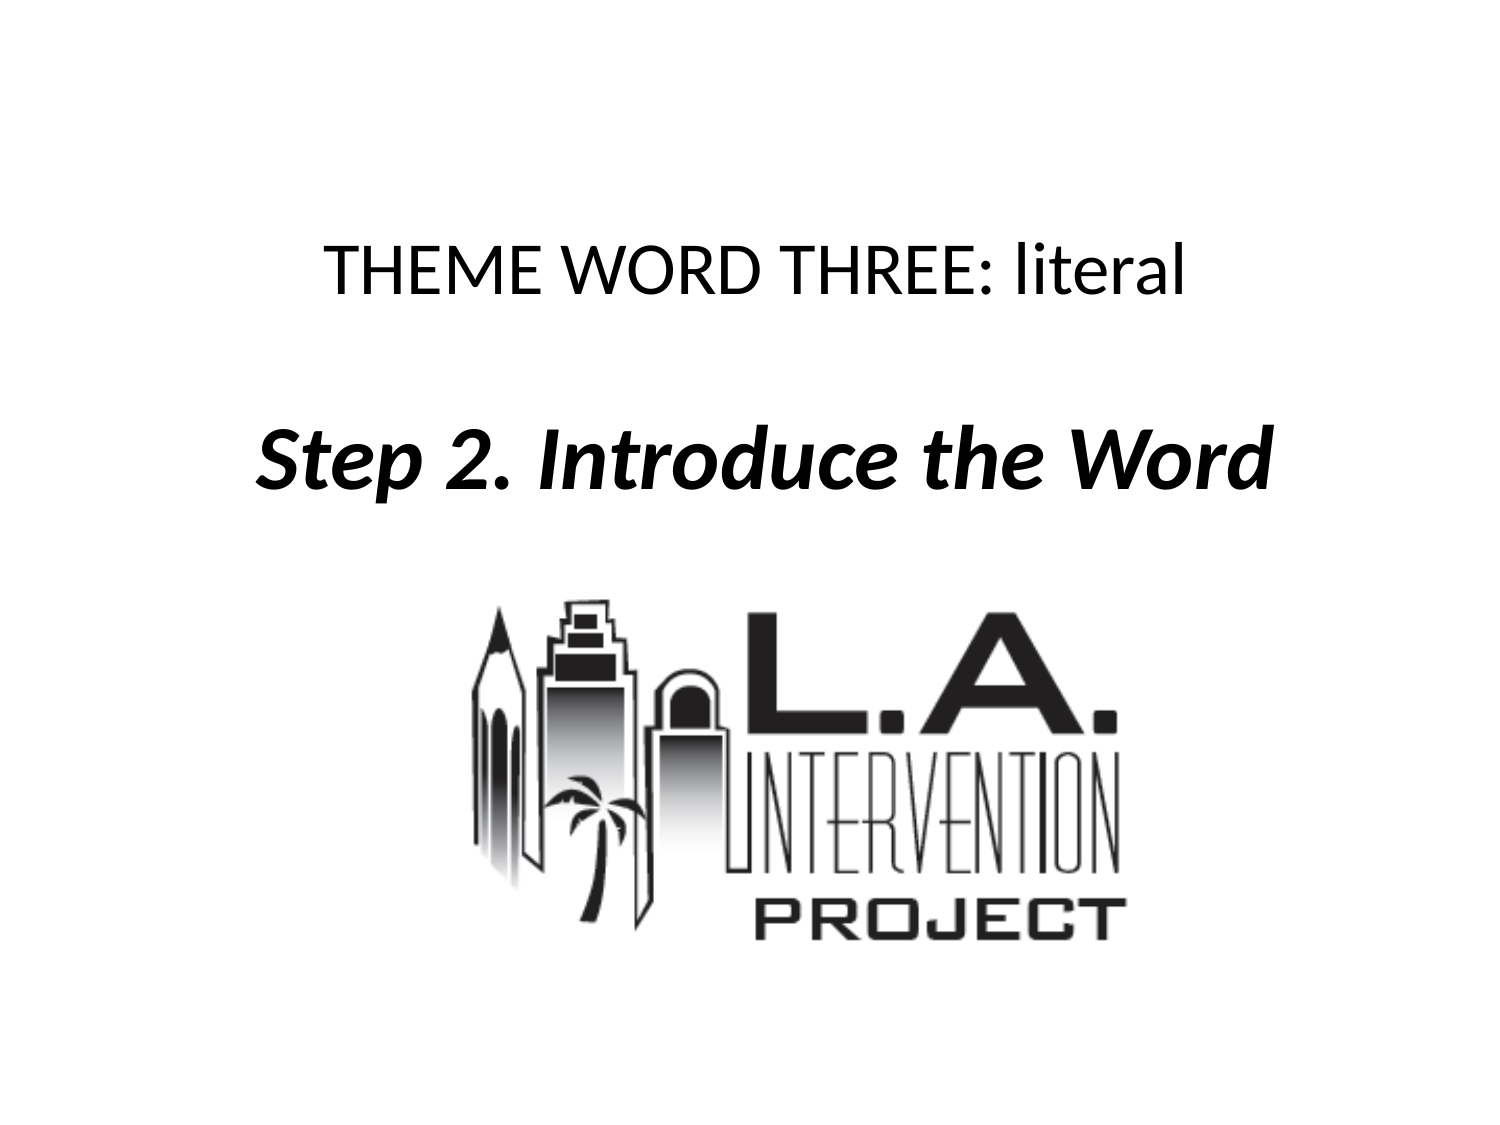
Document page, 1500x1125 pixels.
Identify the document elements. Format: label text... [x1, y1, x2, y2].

title Step 2. Introduce the Word [91, 359, 1442, 547]
text_box THEME WORD THREE: literal [308, 212, 1204, 318]
picture [439, 546, 1178, 999]
